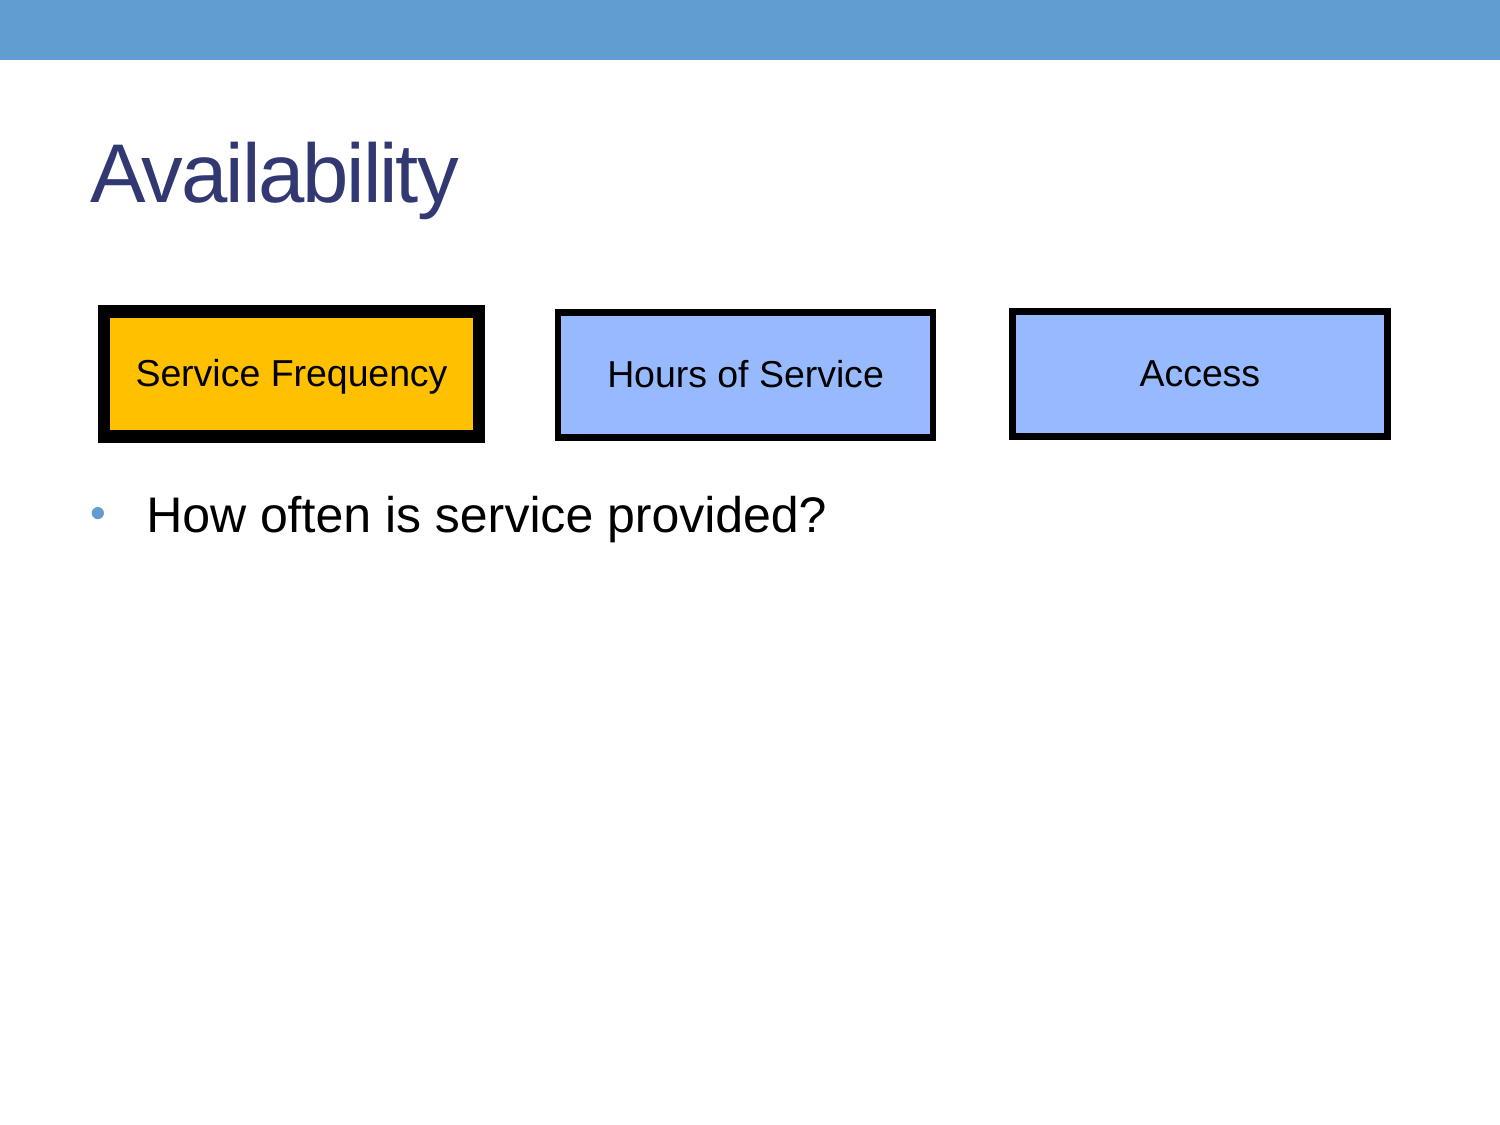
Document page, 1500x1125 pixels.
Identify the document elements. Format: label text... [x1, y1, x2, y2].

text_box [103, 311, 1388, 438]
list How often is service provided? [75, 475, 1425, 1011]
title Availability [75, 87, 1425, 250]
